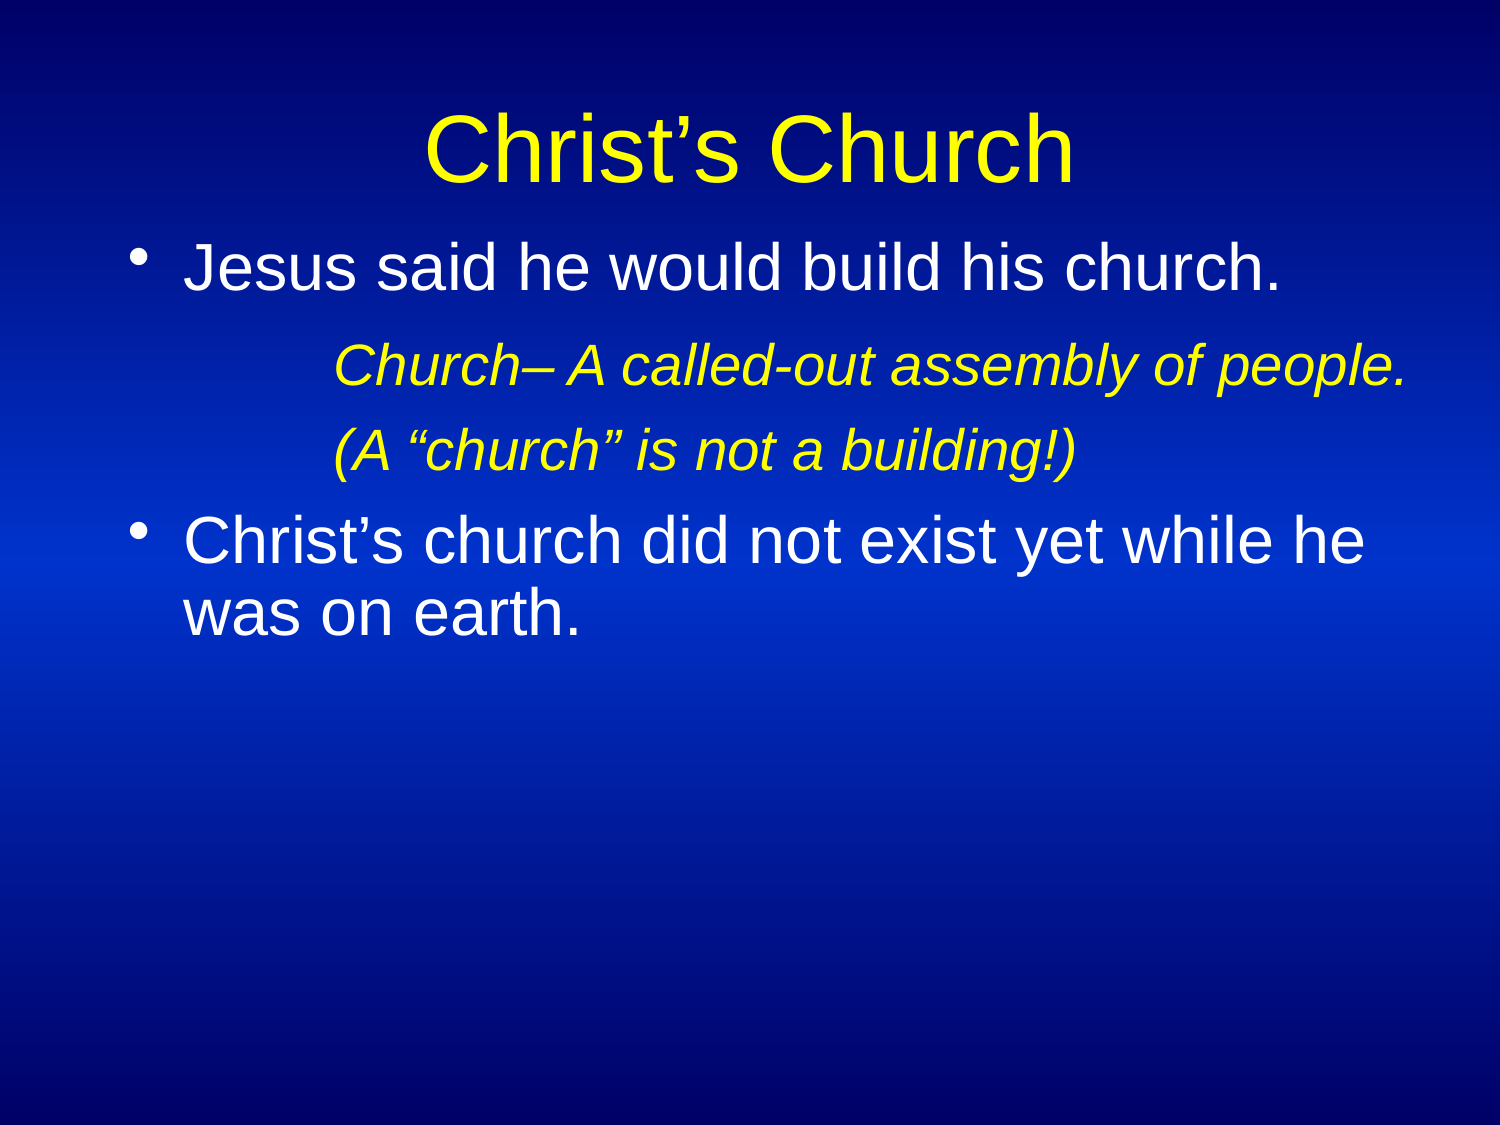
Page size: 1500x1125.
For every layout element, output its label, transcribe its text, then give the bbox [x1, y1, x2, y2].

title Christ’s Church [37, 50, 1463, 238]
list Jesus said he would build his church. Church– A called-out assembly of people. (A “church” is not a building!) Christ’s church did not exist yet while he was on earth. [112, 224, 1463, 1125]
